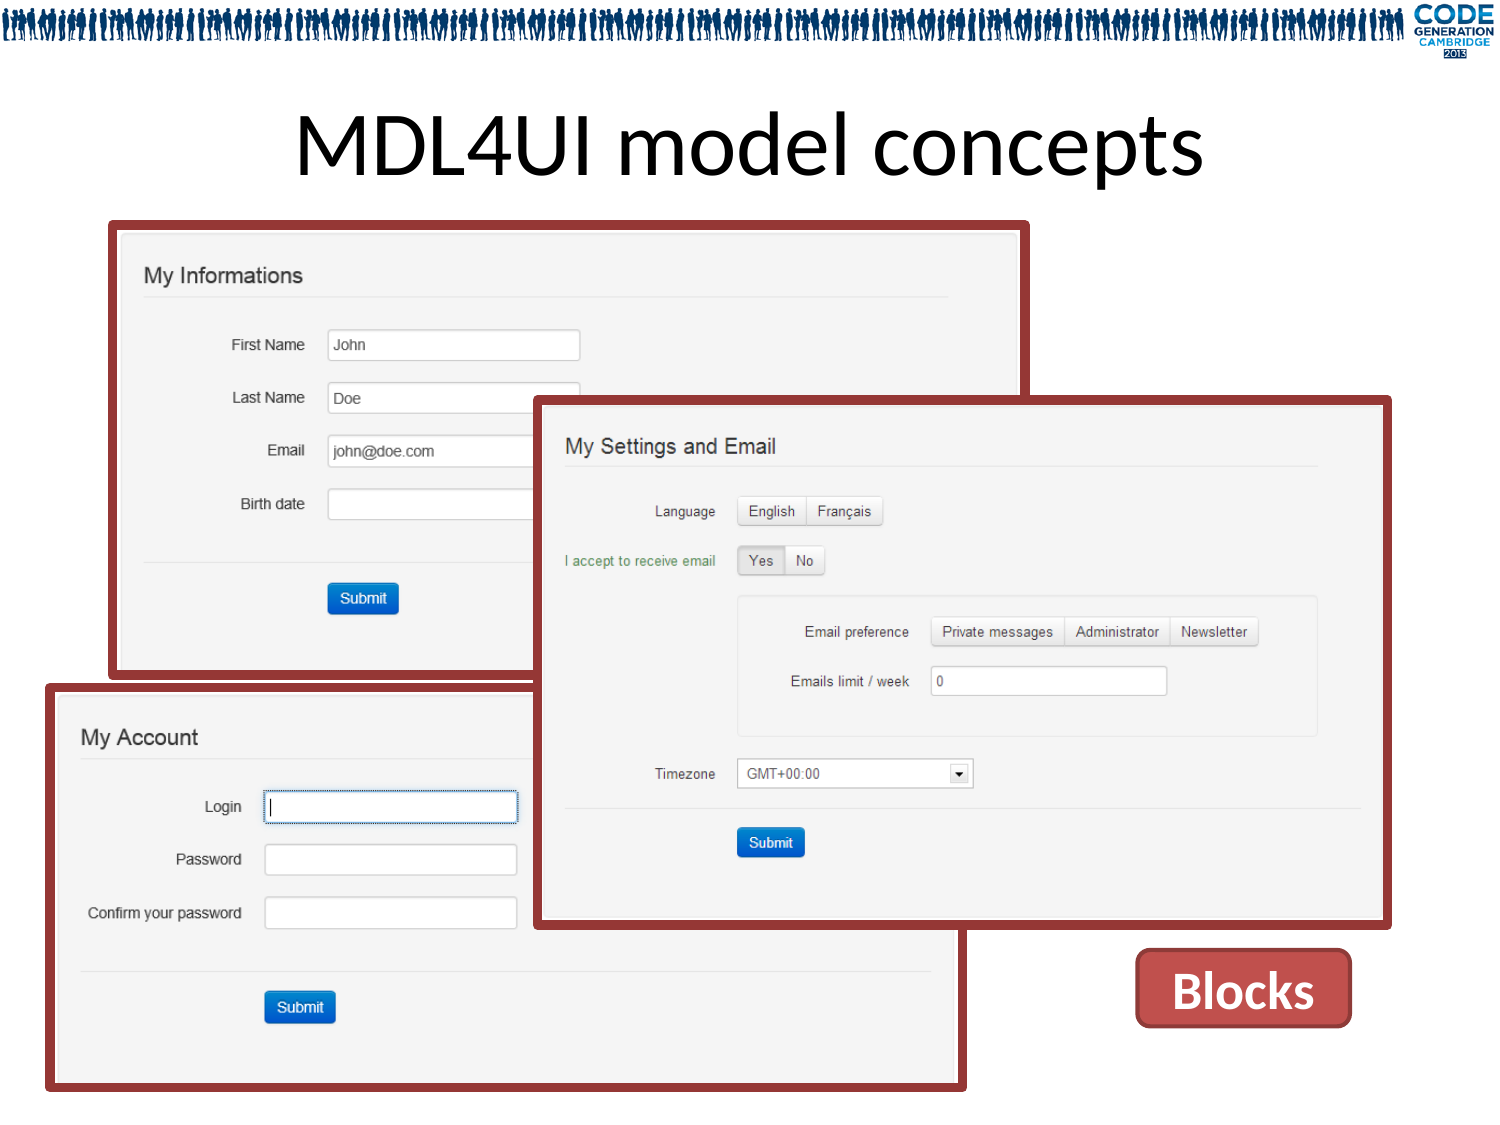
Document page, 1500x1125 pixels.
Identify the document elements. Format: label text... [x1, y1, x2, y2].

text_box Blocks [1135, 947, 1353, 1029]
picture [49, 224, 1388, 1096]
title MDL4UI model concepts [75, 45, 1425, 233]
picture [0, 0, 1500, 75]
